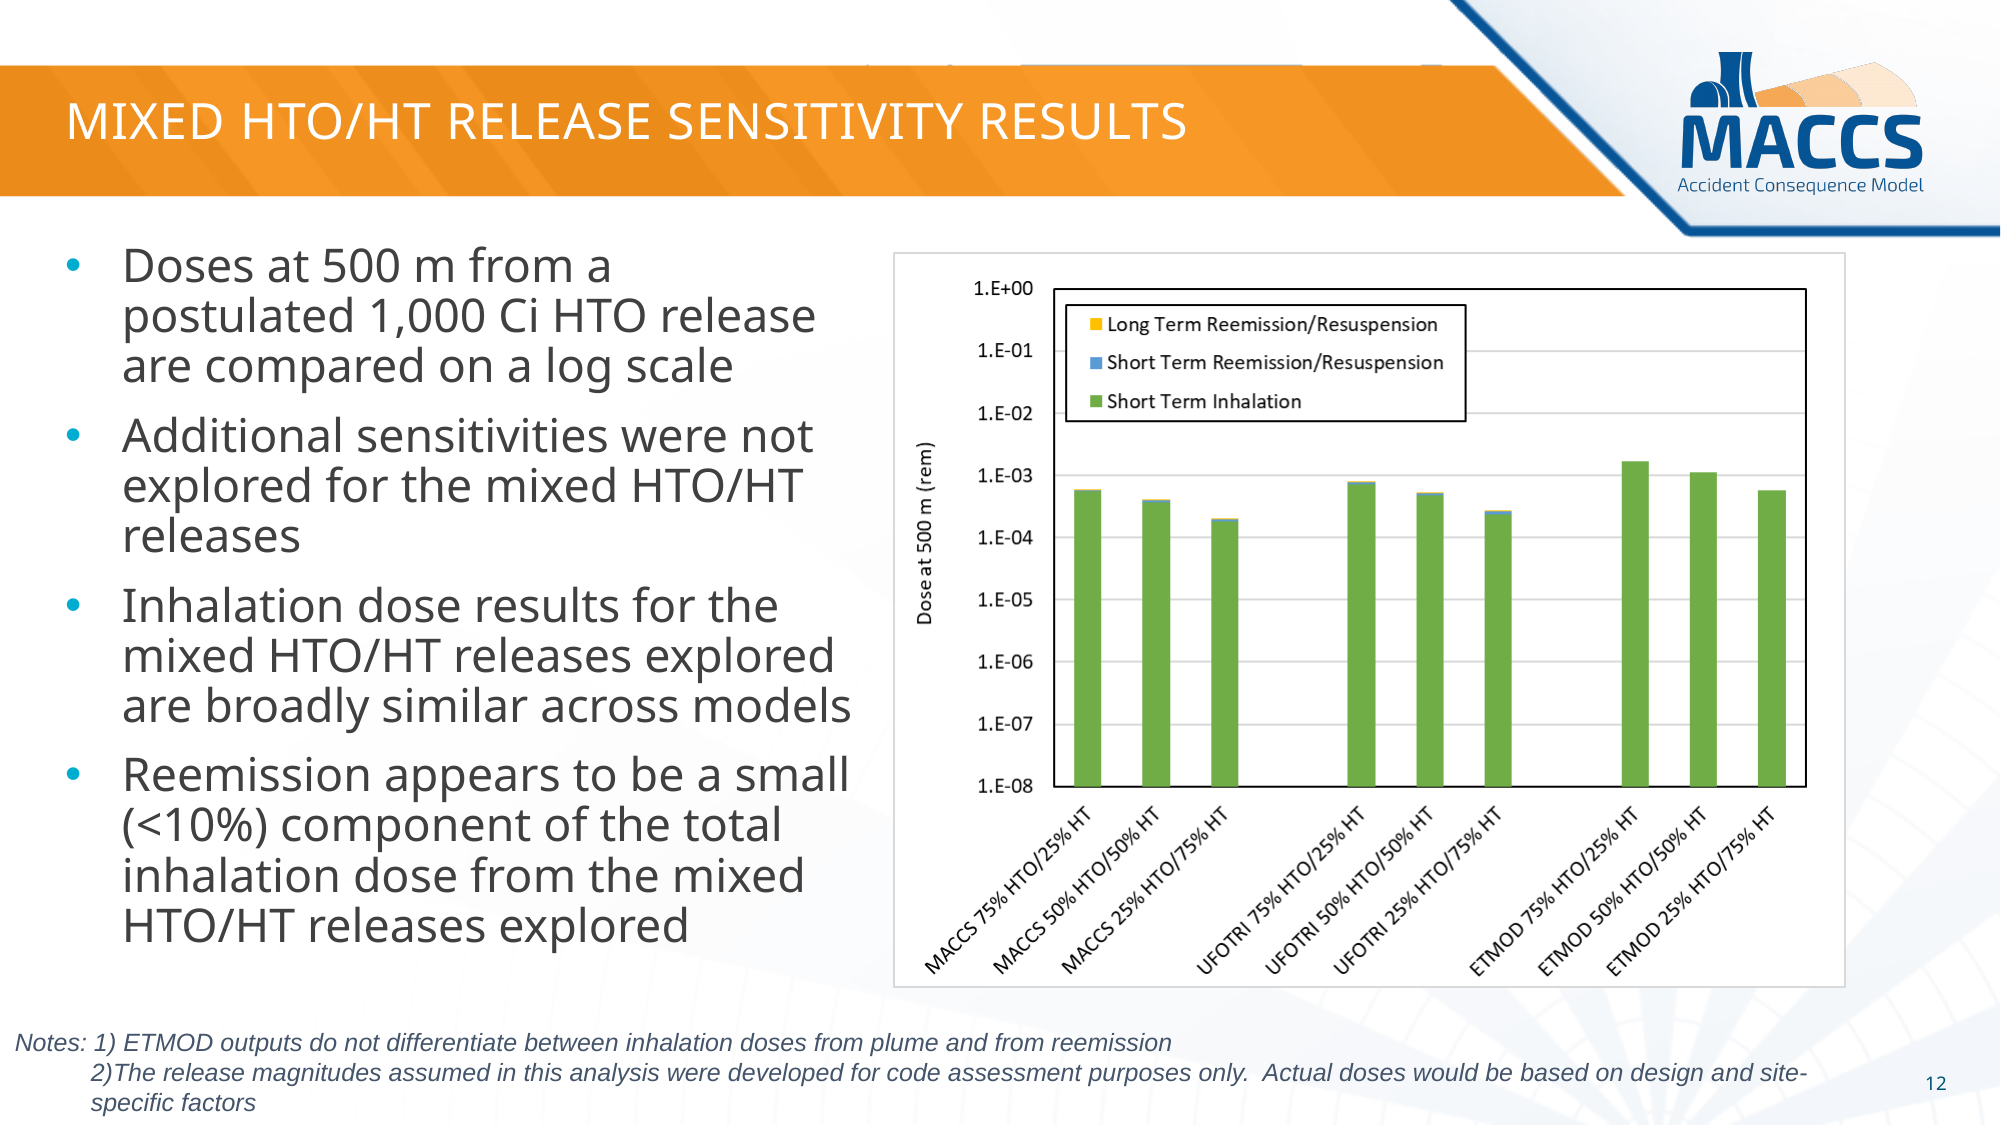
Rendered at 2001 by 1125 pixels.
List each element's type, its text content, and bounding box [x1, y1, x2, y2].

title Mixed HTO/HT Release Sensitivity Results [65, 67, 1554, 180]
text_box Notes: 1) ETMOD outputs do not differentiate between inhalation doses from plume and from reemission 2)The release magnitudes assumed in this analysis were developed for code assessment purposes only. Actual doses would be based on design and site-specific factors [0, 1018, 1846, 1124]
slide_number 12 [1910, 1064, 1991, 1109]
list Doses at 500 m from a postulated 1,000 Ci HTO release are compared on a log scale Additional sensitivities were not explored for the mixed HTO/HT releases Inhalation dose results for the mixed HTO/HT releases explored are broadly similar across models Reemission appears to be a small (<10%) component of the total inhalation dose from the mixed HTO/HT releases explored [65, 234, 855, 1005]
picture [0, 0, 2001, 1125]
